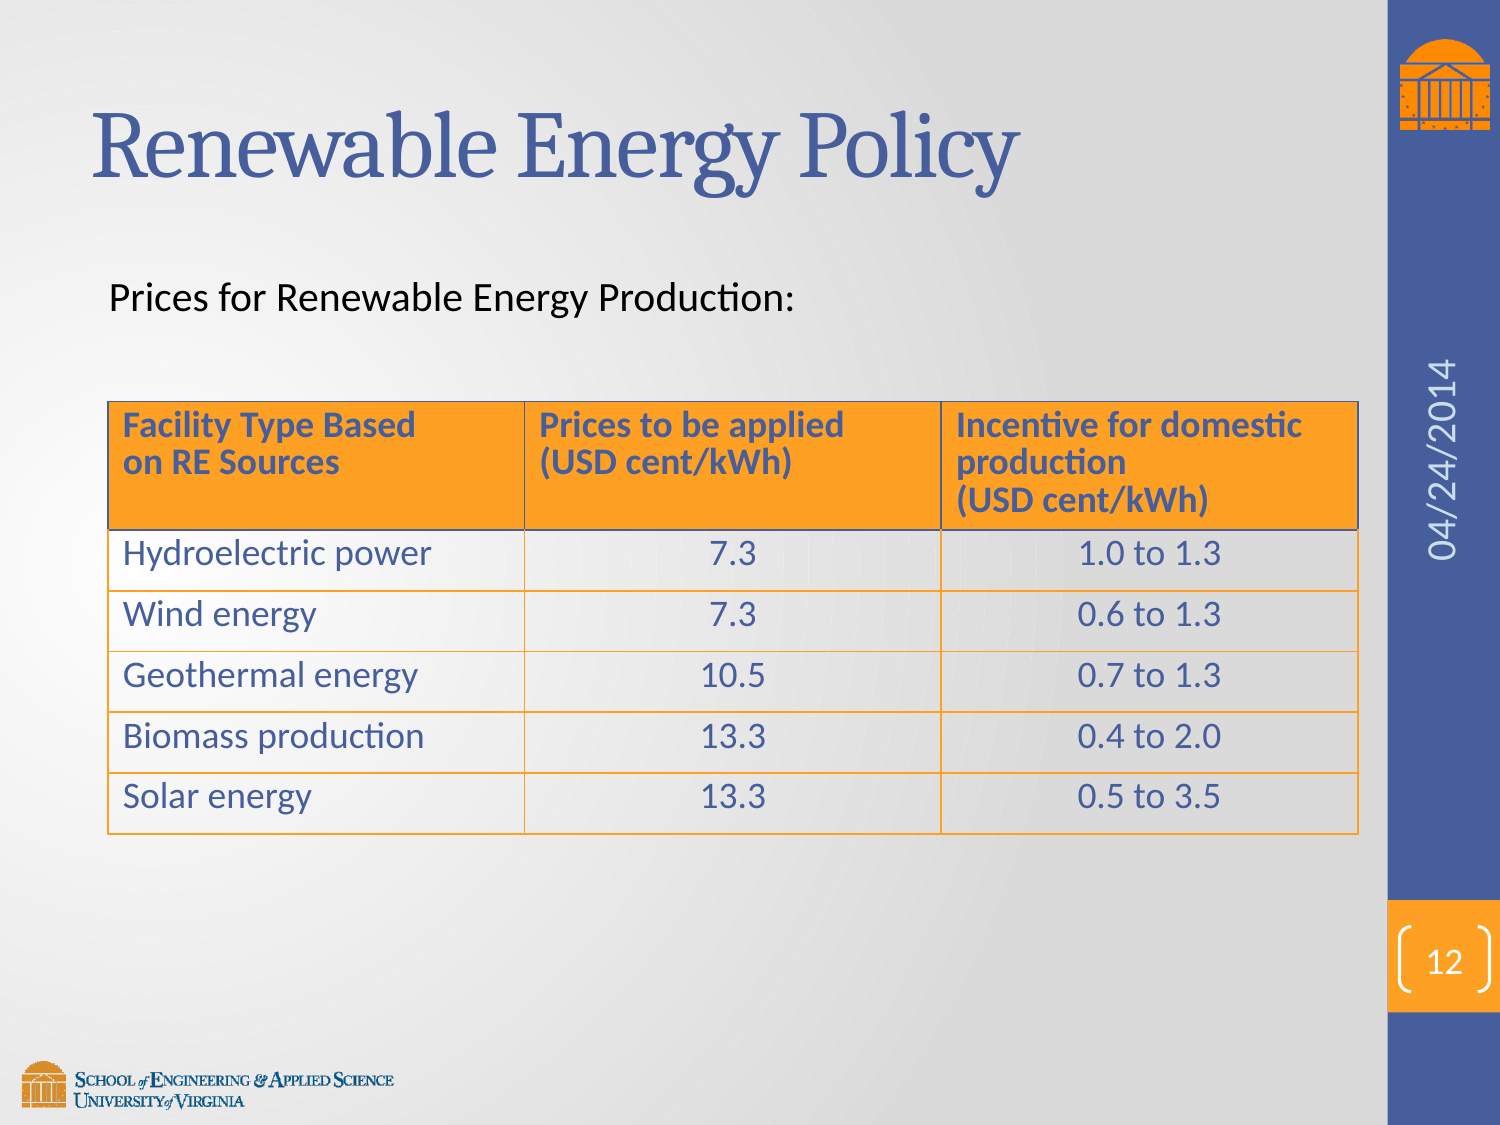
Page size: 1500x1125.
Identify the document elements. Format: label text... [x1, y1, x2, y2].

list Prices for Renewable Energy Production: [75, 262, 1325, 1050]
table_header Facility Type Based on RE Sources [109, 402, 524, 529]
table_cell Geothermal energy [109, 652, 524, 711]
table_cell Solar energy [109, 774, 524, 833]
picture [1400, 39, 1490, 130]
table_cell 0.5 to 3.5 [942, 774, 1357, 833]
table_cell 13.3 [525, 774, 940, 833]
slide_number 12 [1397, 925, 1492, 994]
title Renewable Energy Policy [75, 45, 1325, 233]
table_header Incentive for domestic production (USD cent/kWh) [942, 402, 1357, 529]
table_header Prices to be applied (USD cent/kWh) [525, 402, 940, 529]
table_cell 7.3 [525, 592, 940, 651]
table_cell 1.0 to 1.3 [942, 531, 1357, 590]
table_cell 0.6 to 1.3 [942, 592, 1357, 651]
table_cell Wind energy [109, 592, 524, 651]
table_cell 0.7 to 1.3 [942, 652, 1357, 711]
table_cell 7.3 [525, 531, 940, 590]
table_cell 10.5 [525, 652, 940, 711]
table_cell Hydroelectric power [109, 531, 524, 590]
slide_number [1408, 317, 1469, 577]
table_cell 0.4 to 2.0 [942, 713, 1357, 772]
table_cell 13.3 [525, 713, 940, 772]
picture [21, 1061, 394, 1110]
table_cell Biomass production [109, 713, 524, 772]
